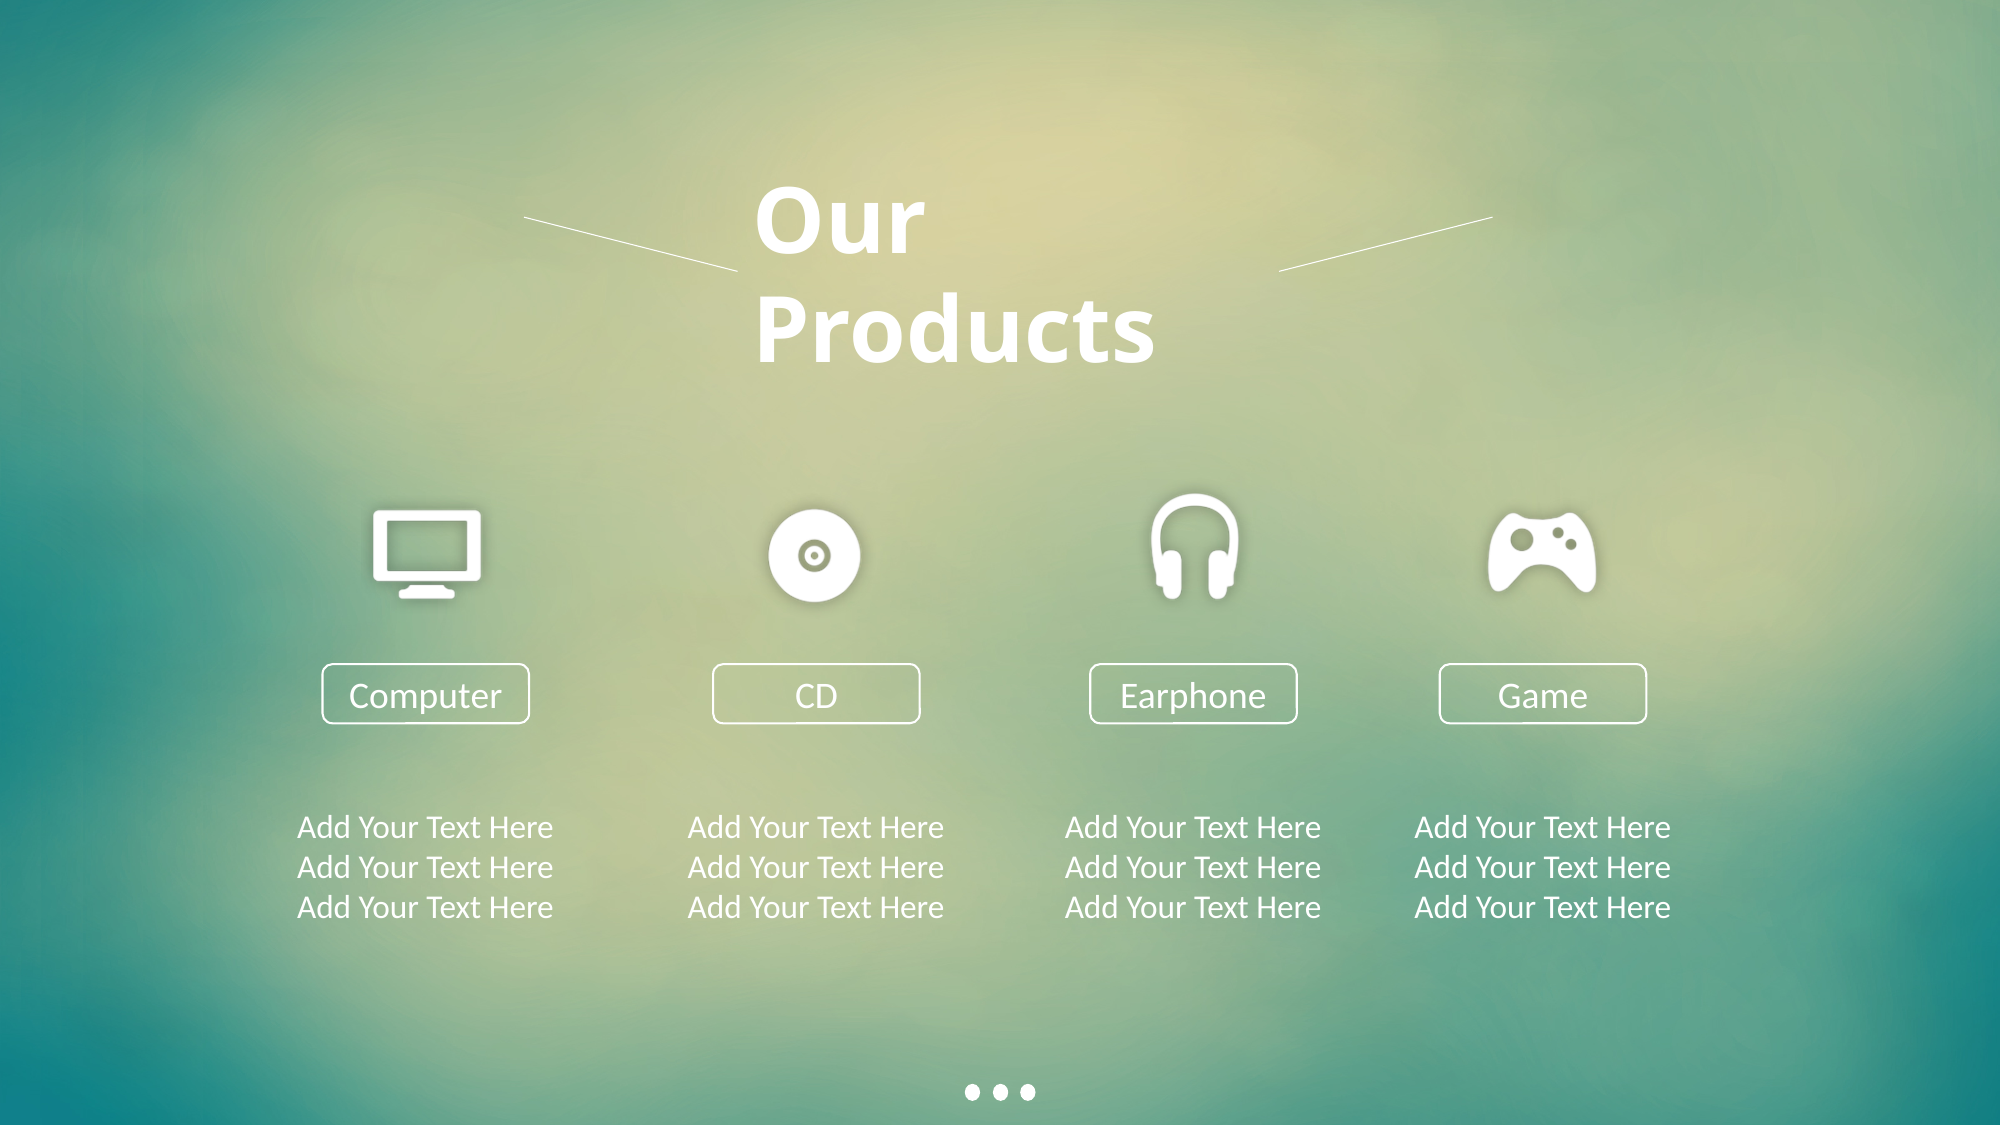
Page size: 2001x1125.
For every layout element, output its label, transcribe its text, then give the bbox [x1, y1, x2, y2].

text_box Add Your Text Here Add Your Text Here Add Your Text Here [1399, 797, 1687, 933]
picture [0, 0, 2000, 1125]
text_box Game [1438, 663, 1648, 725]
text_box Computer [321, 663, 531, 725]
text_box [1019, 1082, 1037, 1102]
text_box Add Your Text Here Add Your Text Here Add Your Text Here [282, 797, 569, 933]
text_box Add Your Text Here Add Your Text Here Add Your Text Here [1050, 797, 1337, 933]
text_box [991, 1082, 1010, 1102]
text_box Earphone [1089, 663, 1298, 725]
text_box CD [712, 663, 921, 725]
text_box Add Your Text Here Add Your Text Here Add Your Text Here [672, 797, 960, 933]
text_box [963, 1082, 982, 1102]
text_box Our Products [737, 154, 1279, 389]
